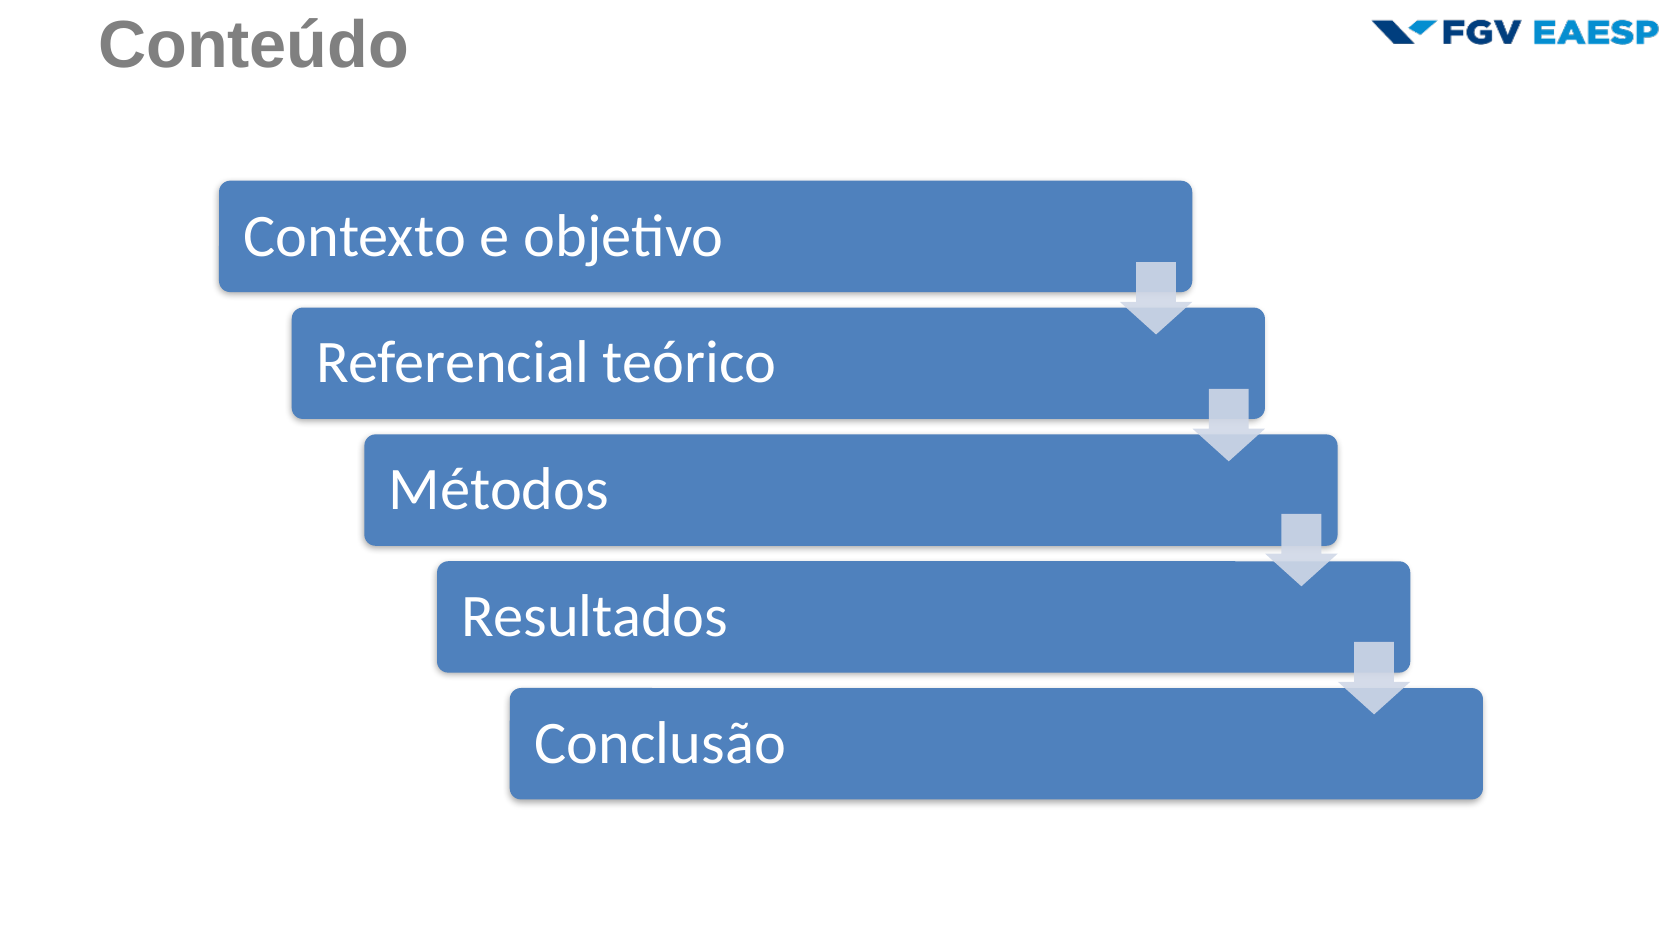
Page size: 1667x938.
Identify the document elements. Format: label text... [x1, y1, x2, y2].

title Conteúdo [83, 0, 1434, 95]
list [218, 180, 1484, 800]
picture [1434, 0, 1667, 47]
